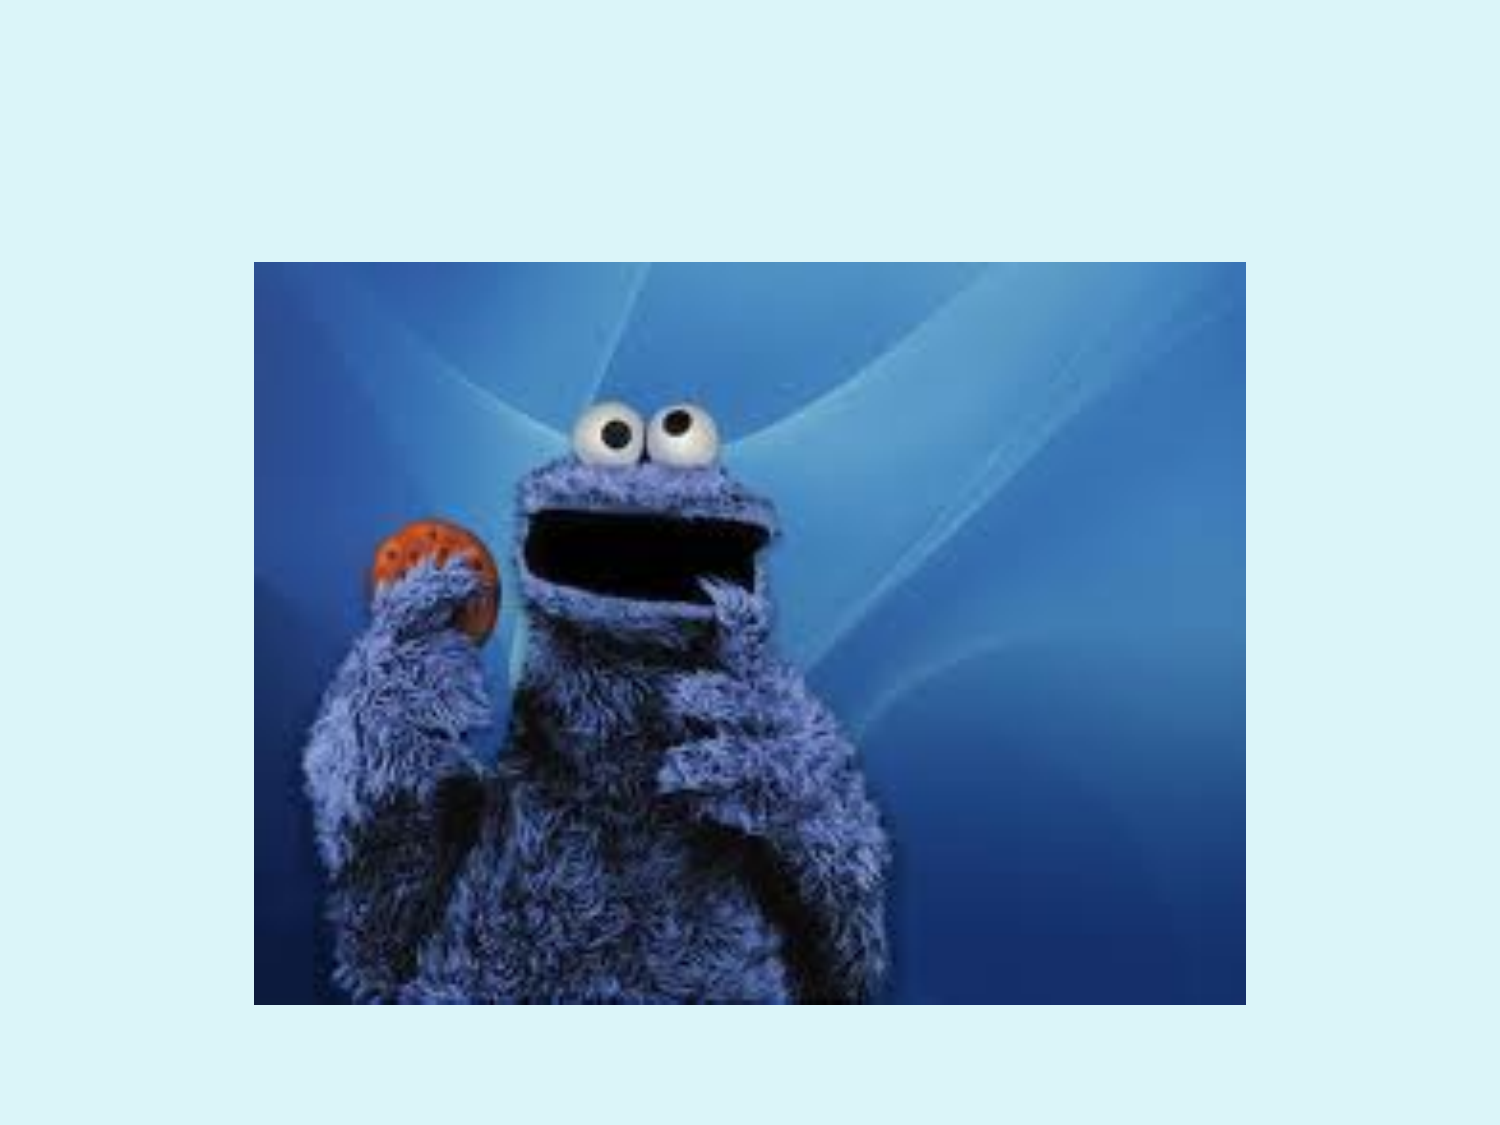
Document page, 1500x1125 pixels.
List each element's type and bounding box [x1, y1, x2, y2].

list [74, 262, 1426, 1006]
